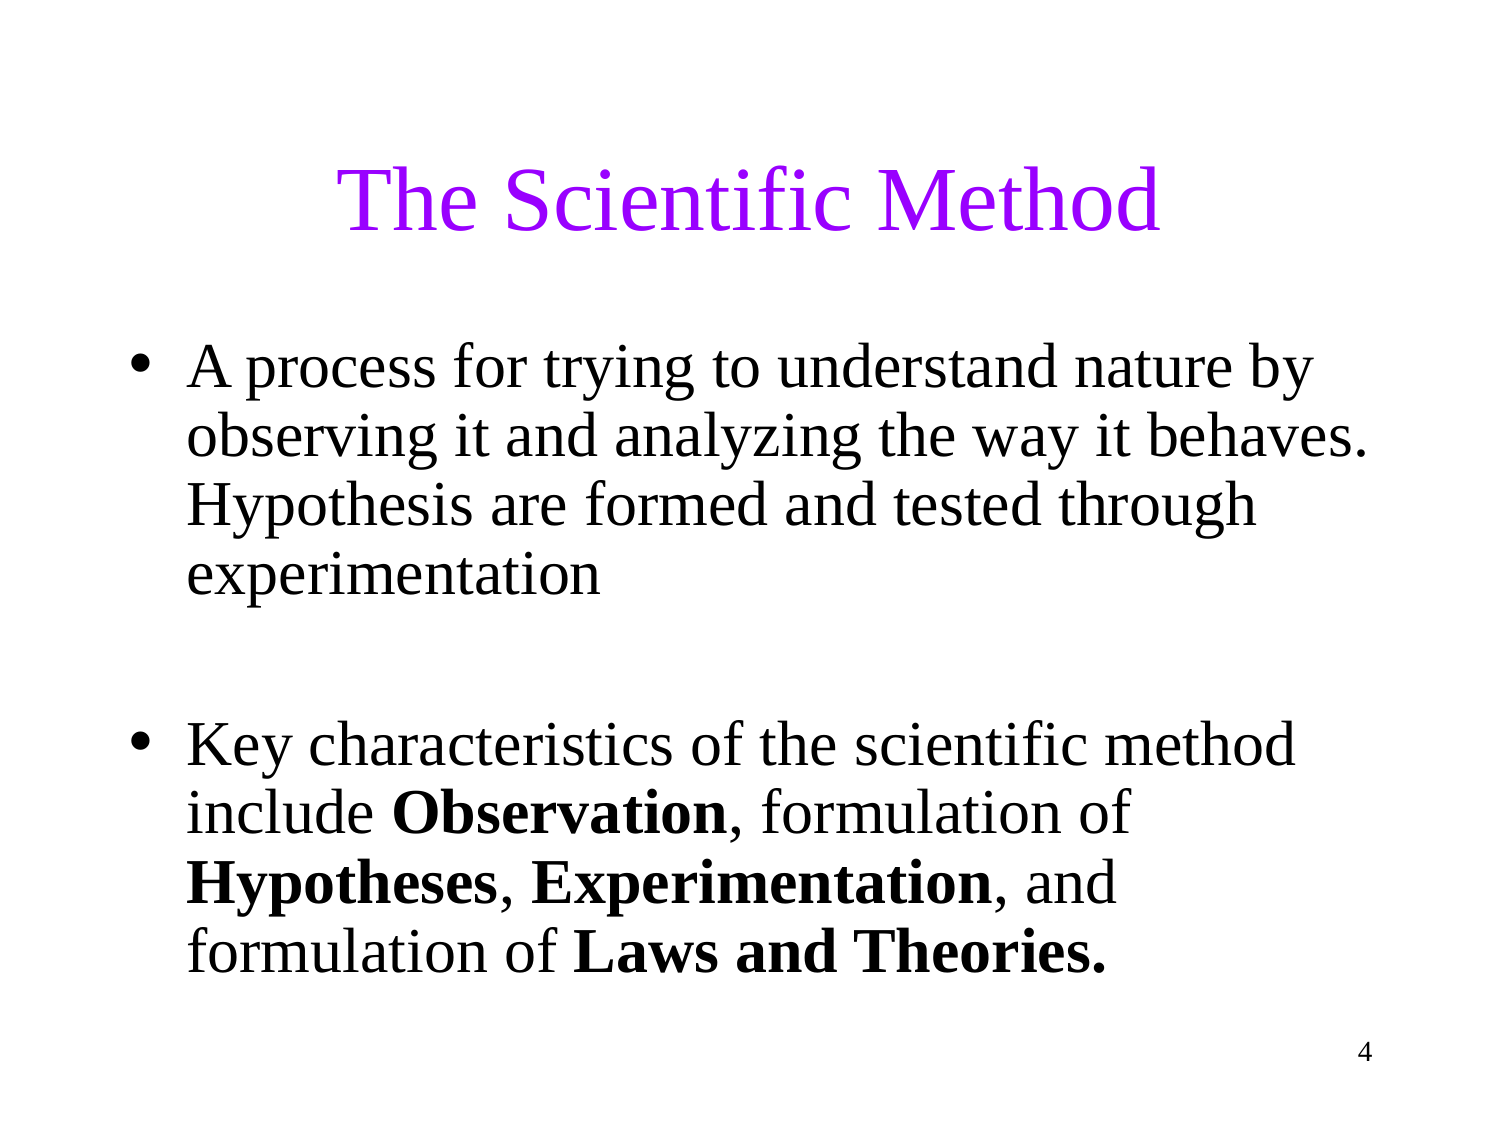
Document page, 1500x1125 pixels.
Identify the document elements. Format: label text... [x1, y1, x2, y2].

text_box A process for trying to understand nature by observing it and analyzing the way it behaves. Hypothesis are formed and tested through experimentation Key characteristics of the scientific method include Observation, formulation of Hypotheses, Experimentation, and formulation of Laws and Theories. [112, 324, 1413, 1000]
text_box <number> [1074, 1024, 1388, 1100]
text_box The Scientific Method [112, 99, 1388, 288]
